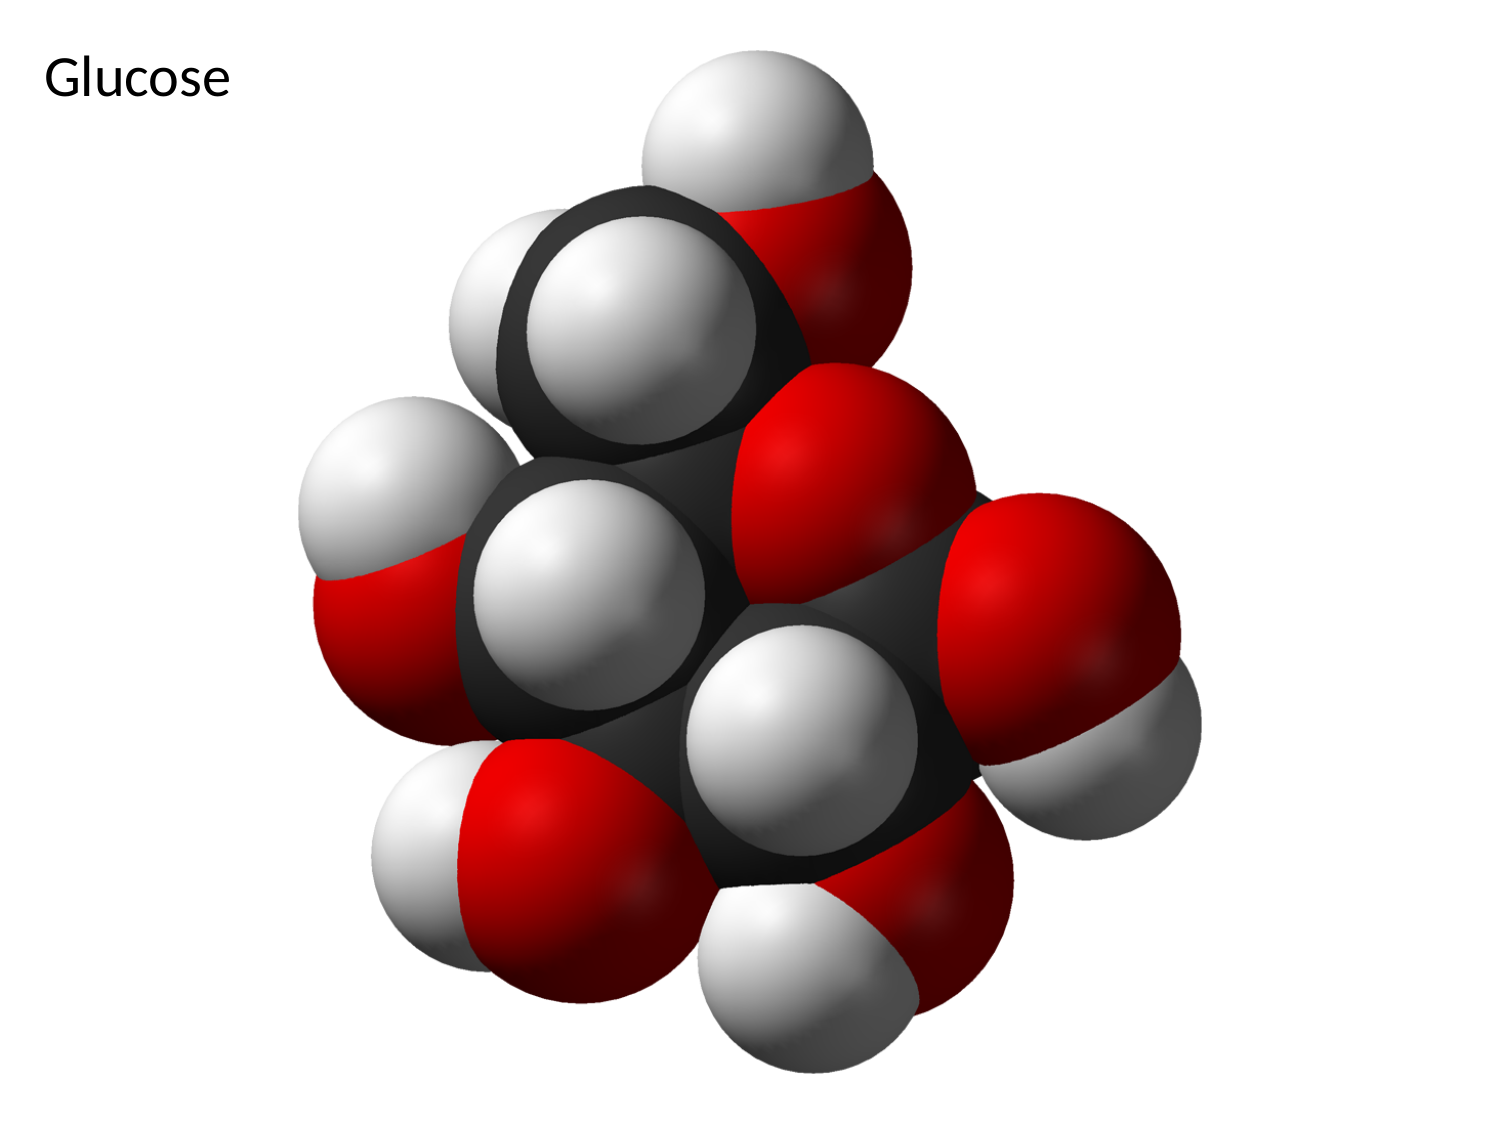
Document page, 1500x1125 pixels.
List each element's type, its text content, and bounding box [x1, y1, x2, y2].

picture [247, 0, 1253, 1125]
text_box Glucose [29, 30, 242, 116]
